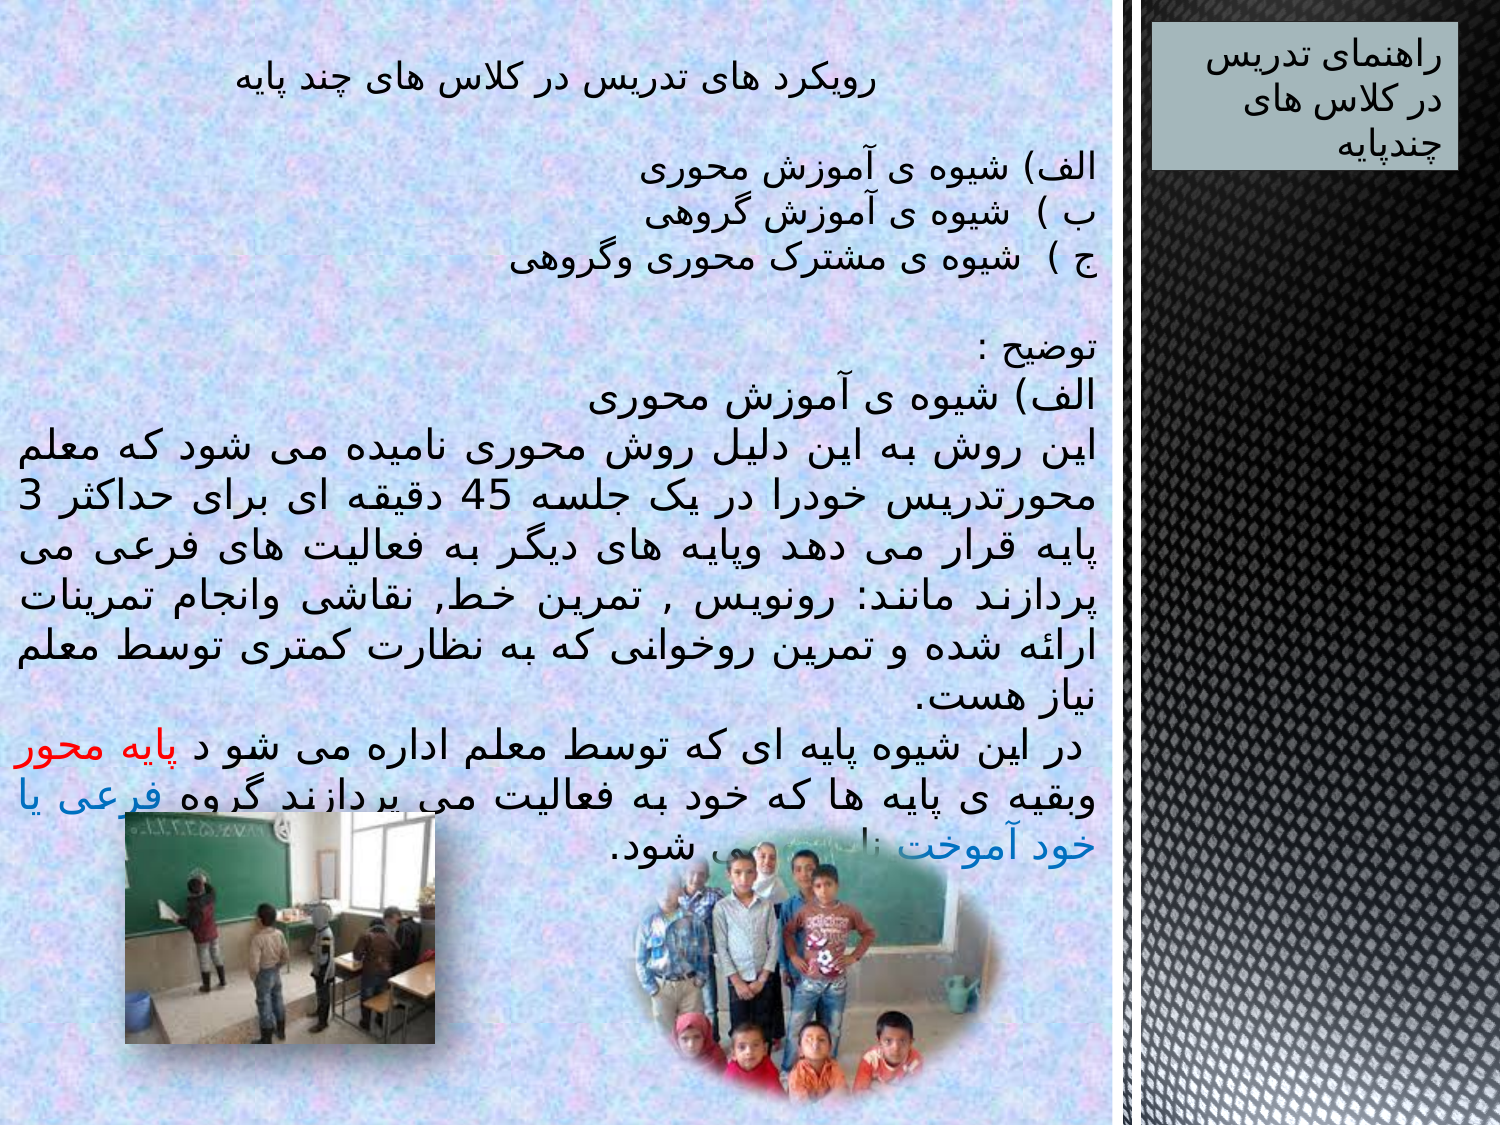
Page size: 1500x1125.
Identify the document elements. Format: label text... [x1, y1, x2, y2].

text_box رویکرد های تدریس در کلاس های چند پایه الف) شیوه ی آموزش محوری ب ) شیوه ی آموزش گروهی ج ) شیوه ی مشترک محوری وگروهی توضیح : الف) شیوه ی آموزش محوری این روش به این دلیل روش محوری نامیده می شود که معلم محورتدریس خودرا در یک جلسه 45 دقیقه ای برای حداکثر 3 پایه قرار می دهد وپایه های دیگر به فعالیت های فرعی می پردازند مانند: رونویس , تمرین خط, نقاشی وانجام تمرینات ارائه شده و تمرین روخوانی که به نظارت کمتری توسط معلم نیاز هست. در این شیوه پایه ای که توسط معلم اداره می شو د پایه محور وبقیه ی پایه ها که خود به فعالیت می پردازند گروه فرعی یا خود آموخت نامیده می شود. [0, 0, 1113, 1125]
picture [612, 812, 1018, 1116]
picture [124, 812, 435, 1044]
text_box راهنمای تدریس در کلاس های چندپایه [1151, 21, 1459, 171]
picture [1123, 0, 1500, 1125]
